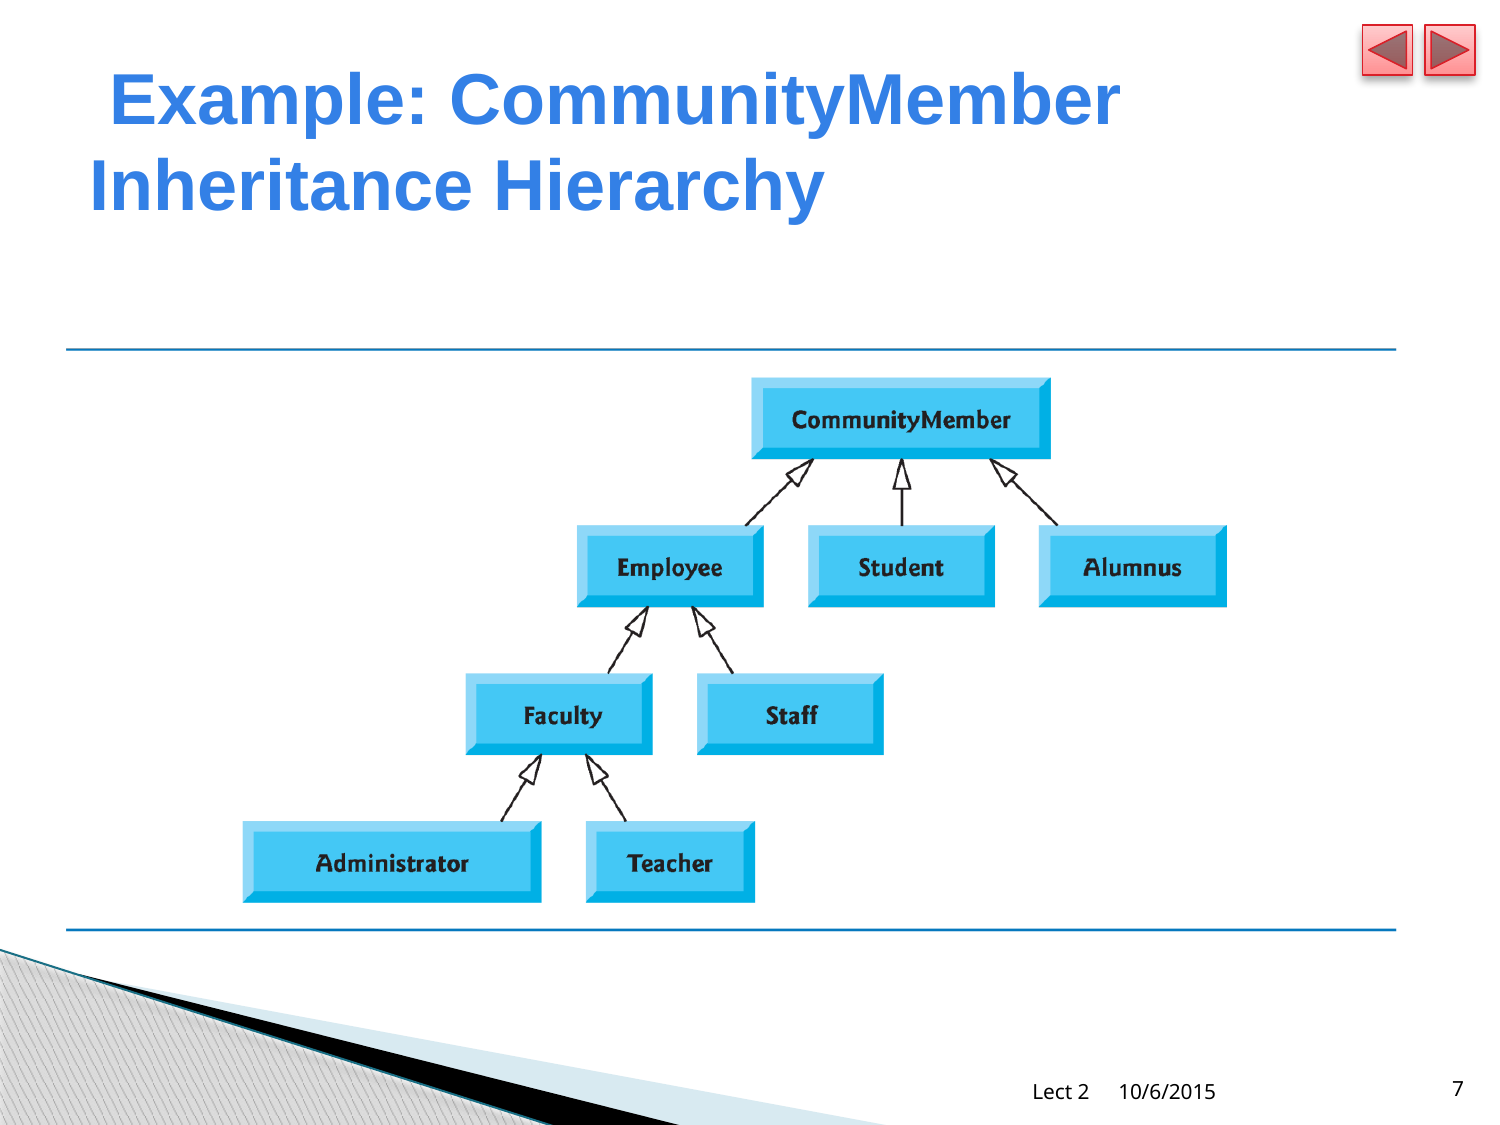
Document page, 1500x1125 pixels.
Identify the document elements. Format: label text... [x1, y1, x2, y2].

footer Lect 2 [650, 1051, 1105, 1112]
title Example: CommunityMember Inheritance Hierarchy [75, 45, 1425, 233]
slide_number 7 [1418, 1051, 1479, 1112]
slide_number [1105, 1051, 1418, 1112]
picture [0, 260, 1495, 941]
